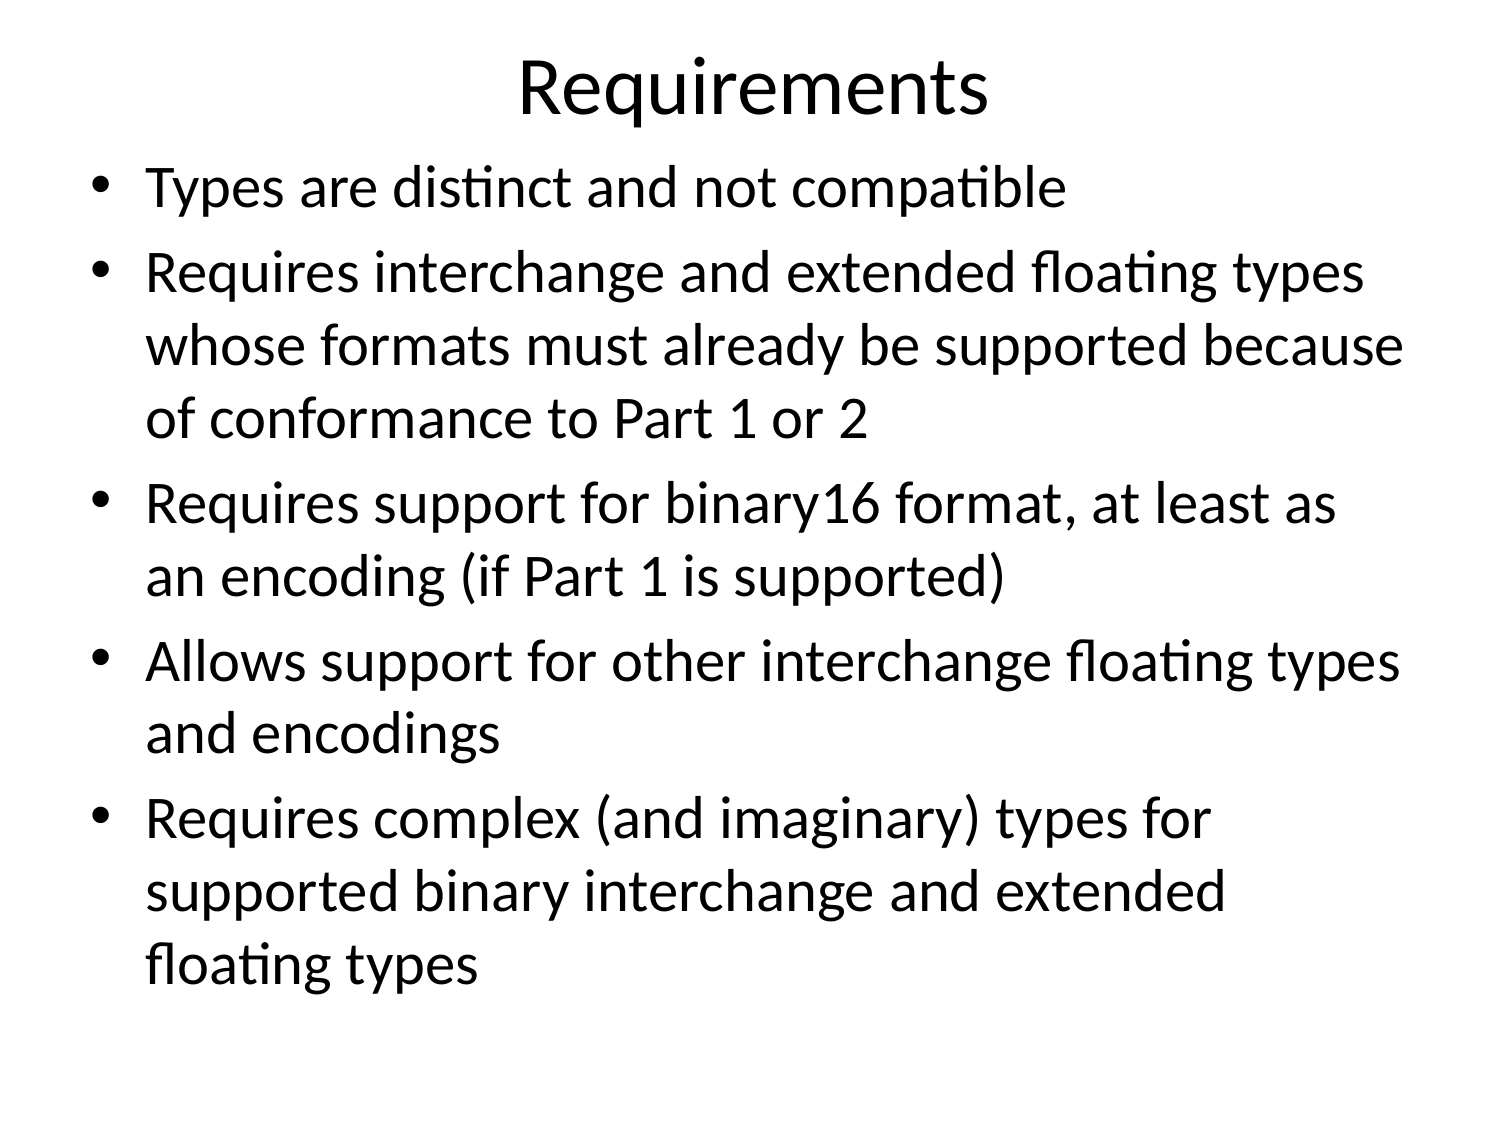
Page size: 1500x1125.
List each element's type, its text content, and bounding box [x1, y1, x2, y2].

list Types are distinct and not compatible Requires interchange and extended floating types whose formats must already be supported because of conformance to Part 1 or 2 Requires support for binary16 format, at least as an encoding (if Part 1 is supported) Allows support for other interchange floating types and encodings Requires complex (and imaginary) types for supported binary interchange and extended floating types [75, 139, 1425, 1005]
text_box Requirements [502, 23, 1006, 139]
